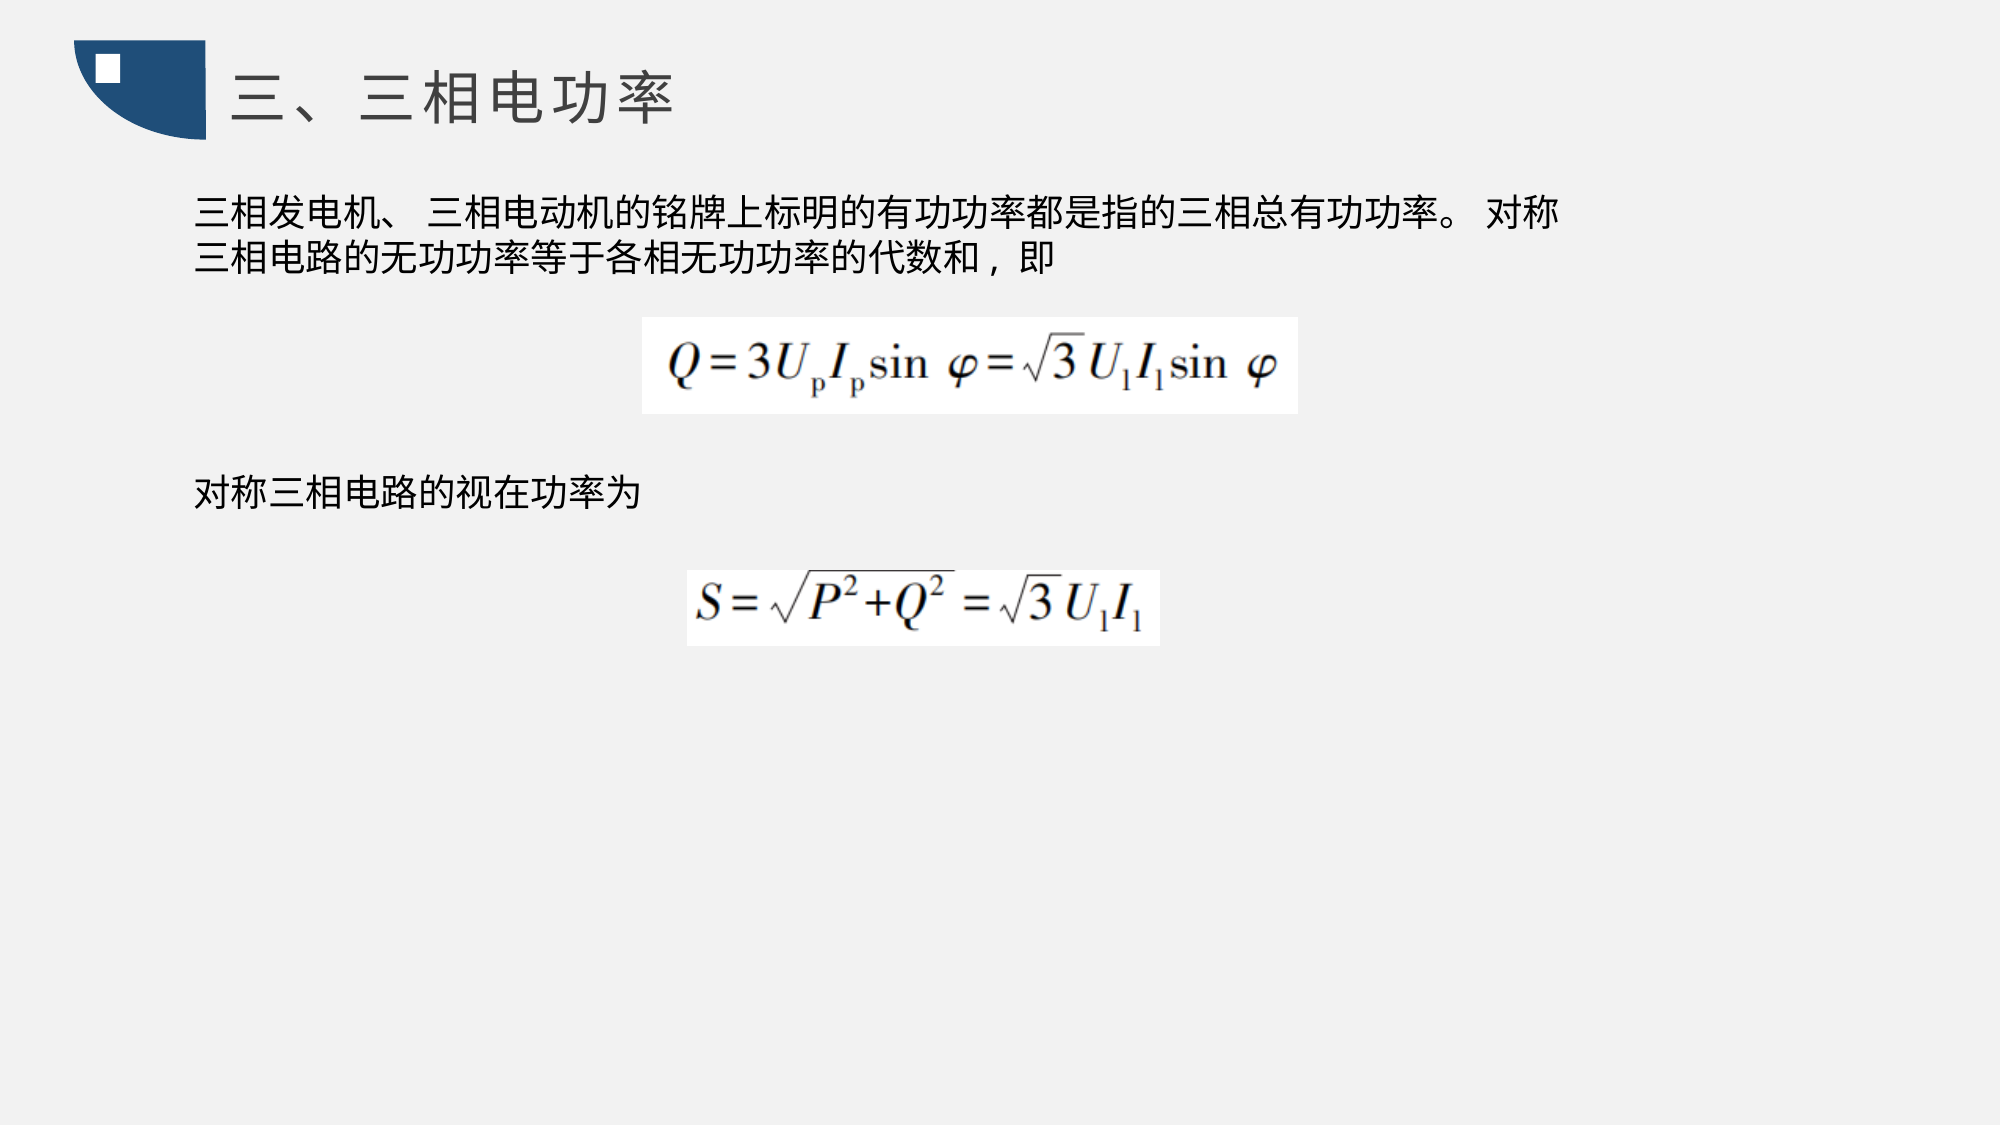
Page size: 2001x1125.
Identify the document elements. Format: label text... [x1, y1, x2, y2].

text_box 对称三相电路的视在功率为 [178, 461, 1012, 522]
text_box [74, 0, 1132, 140]
picture [687, 570, 1160, 646]
text_box 三相发电机、 三相电动机的铭牌上标明的有功功率都是指的三相总有功功率。 对称三相电路的无功功率等于各相无功功率的代数和, 即 [178, 182, 1607, 287]
picture [642, 317, 1298, 414]
